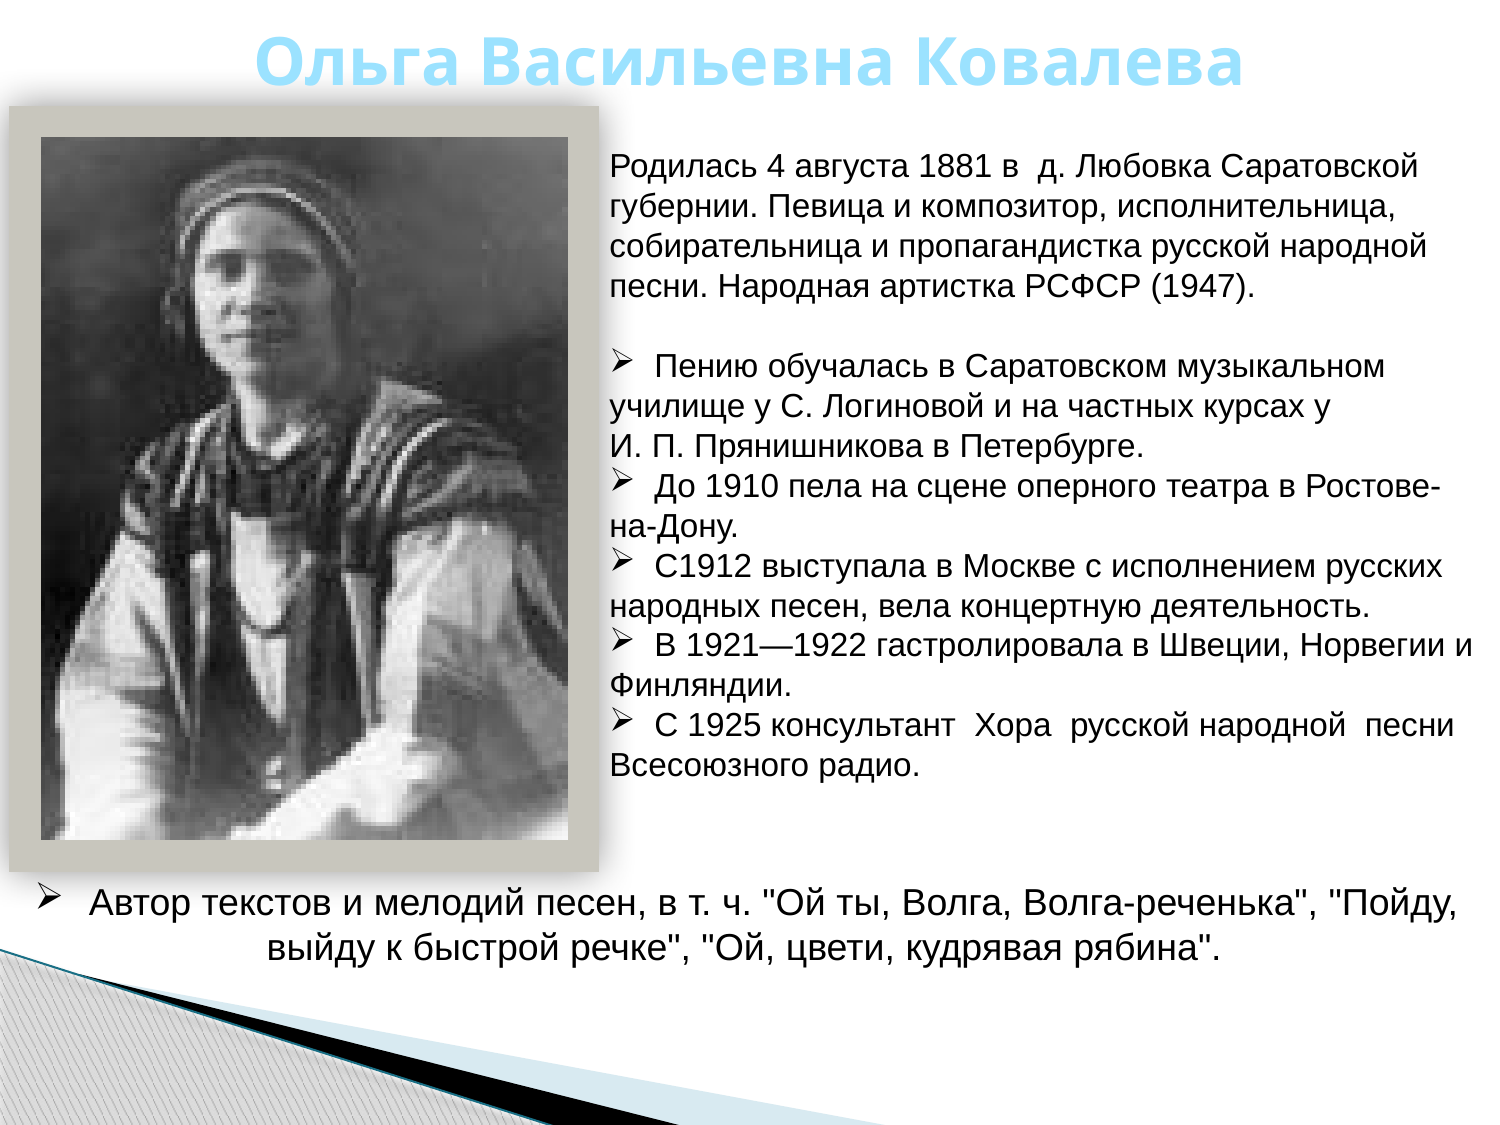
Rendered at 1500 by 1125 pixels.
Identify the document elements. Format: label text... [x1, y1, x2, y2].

title Ольга Васильевна Ковалева [0, 0, 1500, 118]
picture [40, 136, 569, 841]
text_box Родилась 4 августа 1881 в д. Любовка Саратовской губернии. Певица и композитор, исполнительница, собирательница и пропагандистка русской народной песни. Народная артистка РСФСР (1947). Пению обучалась в Саратовском музыкальном училище у С. Логиновой и на частных курсах у И. П. Прянишникова в Петербурге. До 1910 пела на сцене оперного театра в Ростове-на-Дону. С1912 выступала в Москве с исполнением русских народных песен, вела концертную деятельность. В 1921—1922 гастролировала в Швеции, Норвегии и Финляндии. С 1925 консультант Хора русской народной песни Всесоюзного радио. [626, 137, 1497, 836]
text_box Автор текстов и мелодий песен, в т. ч. "Ой ты, Волга, Волга-реченька", "Пойду, выйду к быстрой речке", "Ой, цвети, кудрявая рябина". [0, 870, 1500, 1021]
